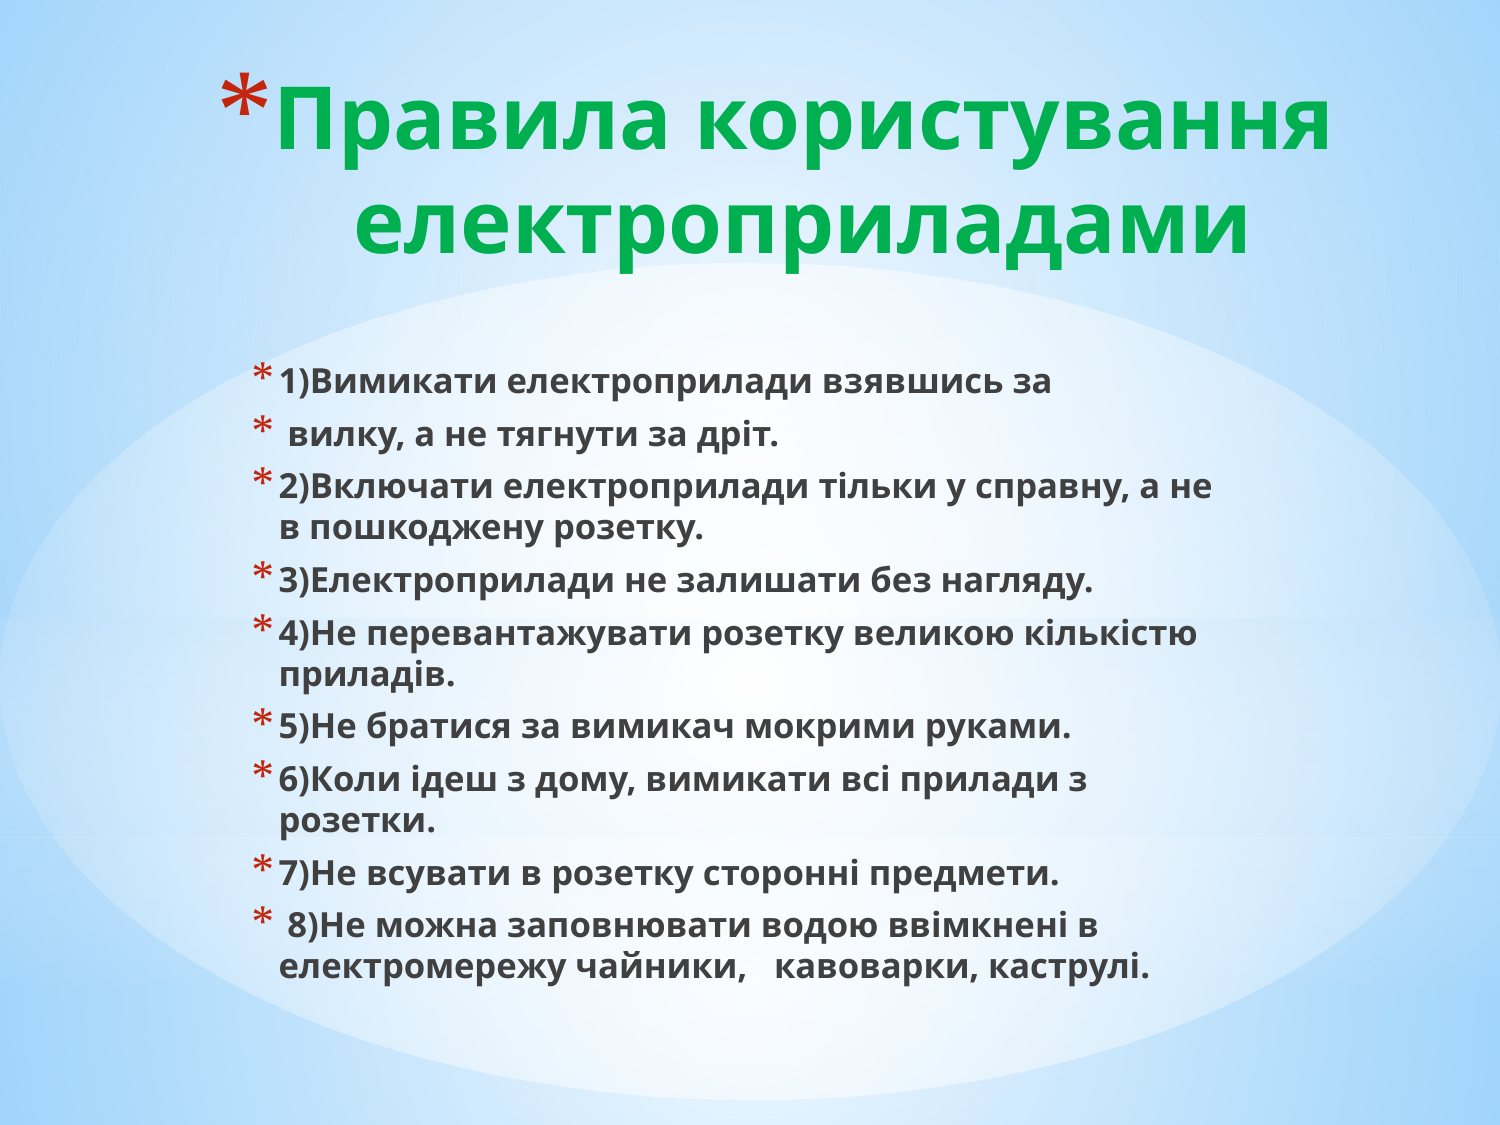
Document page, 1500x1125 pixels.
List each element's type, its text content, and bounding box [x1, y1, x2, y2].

list 1)Вимикати електроприлади взявшись за вилку, а не тягнути за дріт. 2)Включати електроприлади тільки у справну, а не в пошкоджену розетку. 3)Електроприлади не залишати без нагляду. 4)Не перевантажувати розетку великою кількістю приладів. 5)Не братися за вимикач мокрими руками. 6)Коли ідеш з дому, вимикати всі прилади з розетки. 7)Не всувати в розетку сторонні предмети. 8)Не можна заповнювати водою ввімкнені в електромережу чайники, кавоварки, каструлі. [230, 302, 1238, 1000]
title Правила користування електроприладами [194, 54, 1363, 303]
